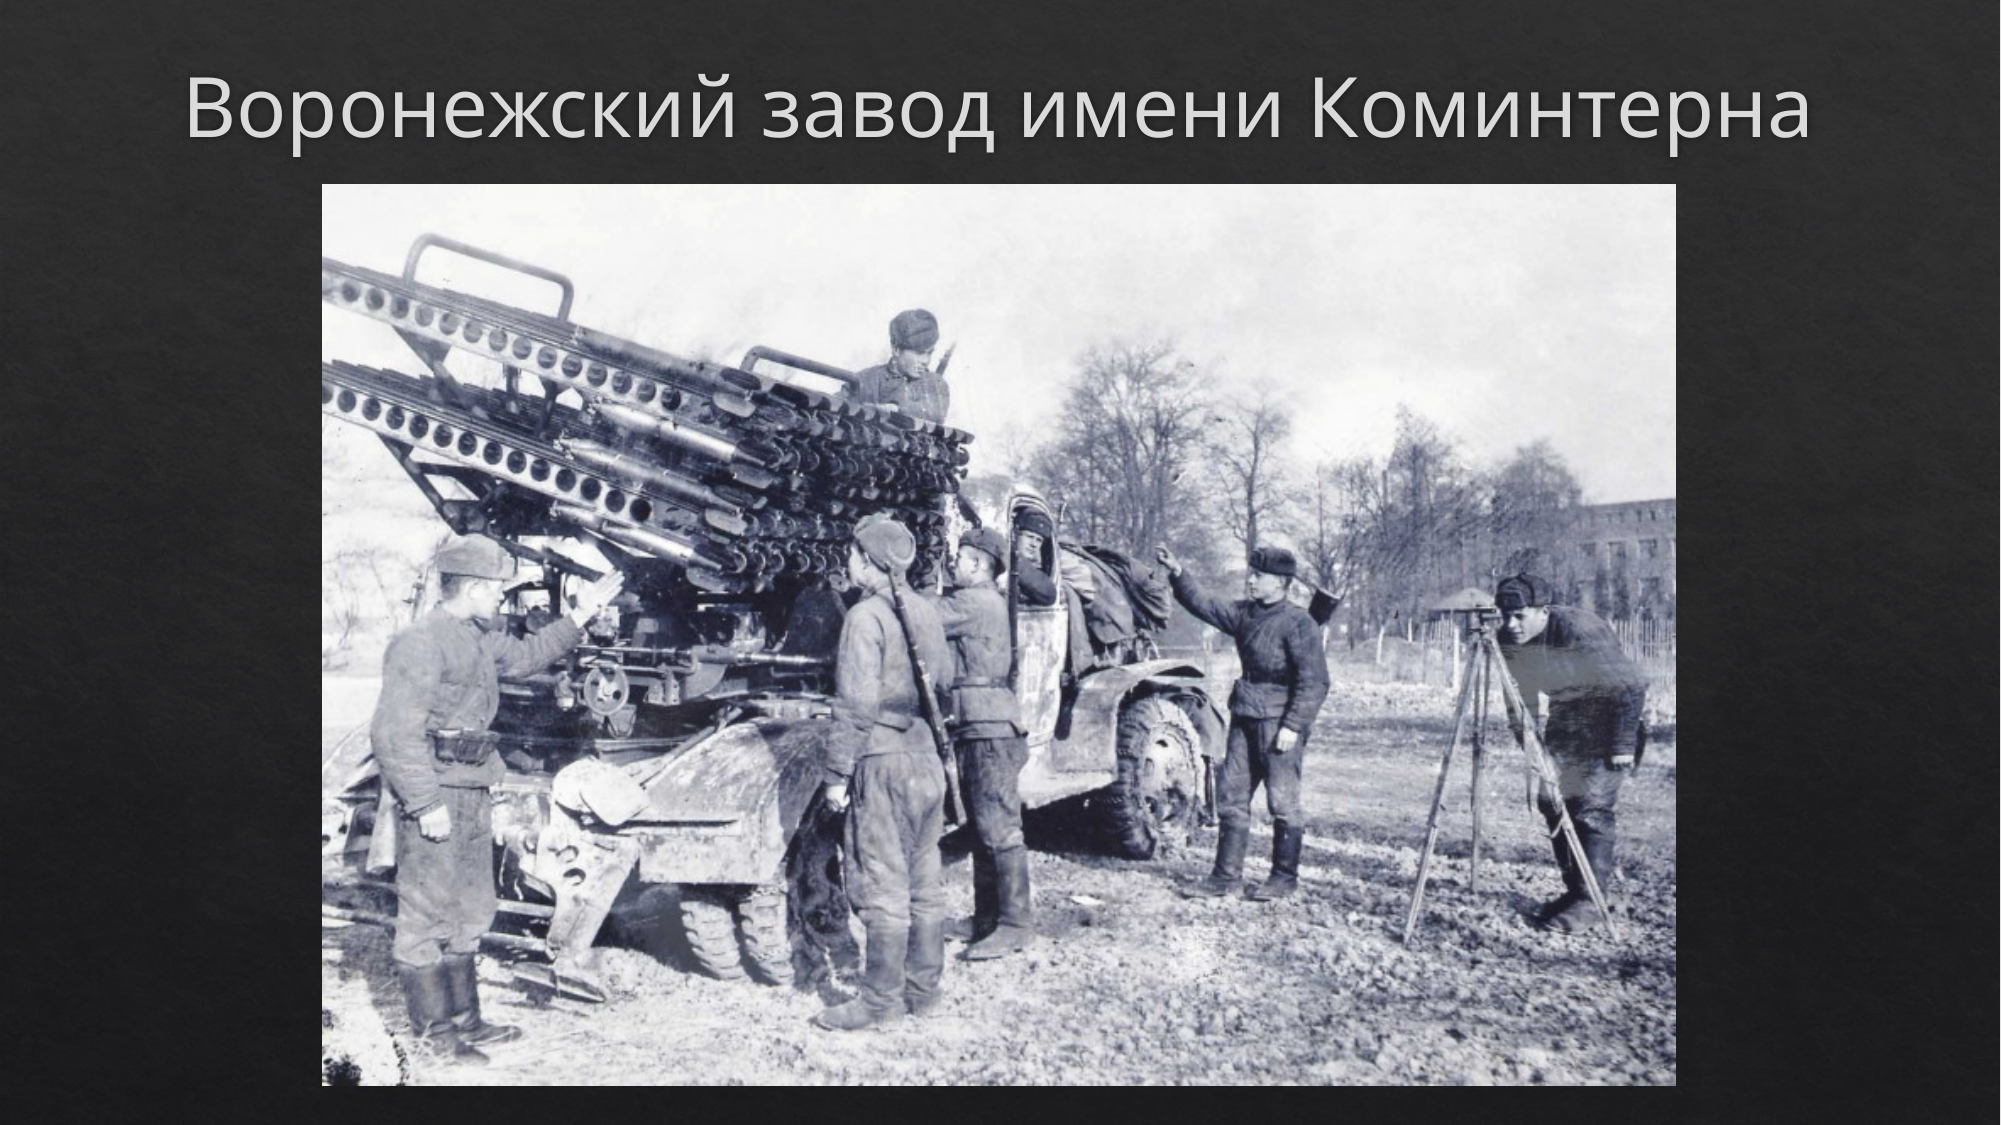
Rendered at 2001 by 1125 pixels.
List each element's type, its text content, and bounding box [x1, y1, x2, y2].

picture [322, 183, 1676, 1086]
title Воронежский завод имени Коминтерна [149, 24, 1849, 185]
